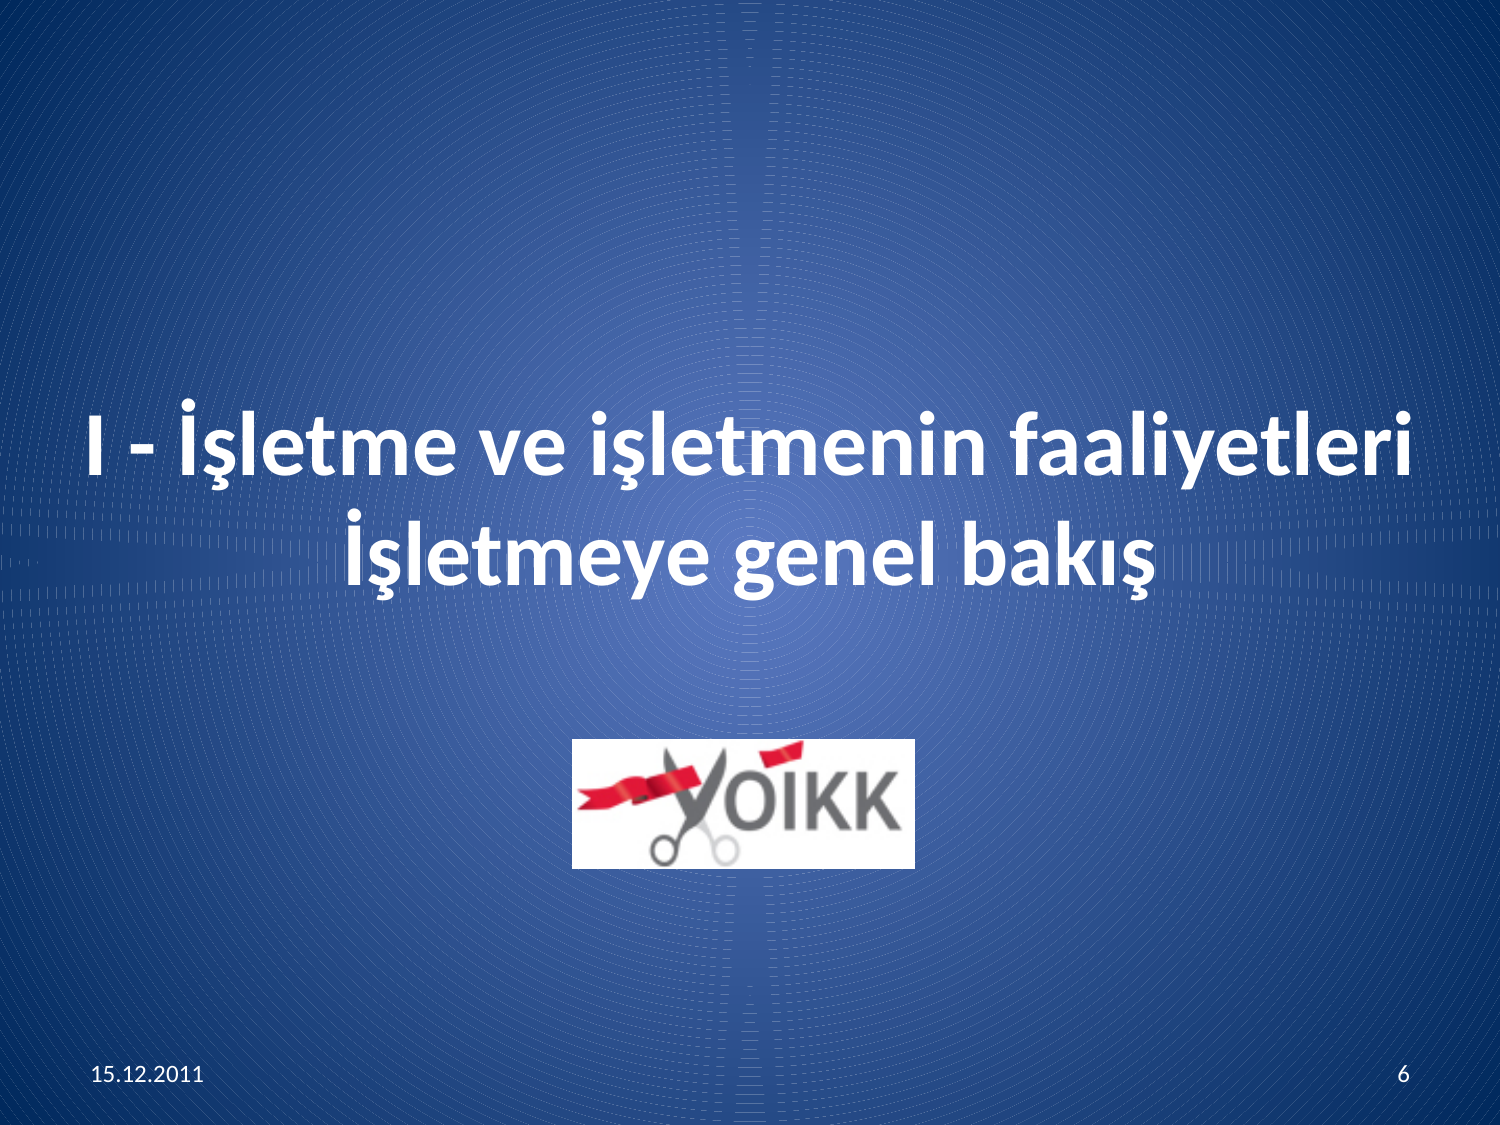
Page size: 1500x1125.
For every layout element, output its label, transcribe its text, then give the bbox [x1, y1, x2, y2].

picture [572, 739, 915, 870]
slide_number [75, 1042, 425, 1103]
slide_number 6 [1074, 1042, 1425, 1103]
title I - İşletme ve işletmenin faaliyetleri İşletmeye genel bakış [64, 314, 1436, 784]
